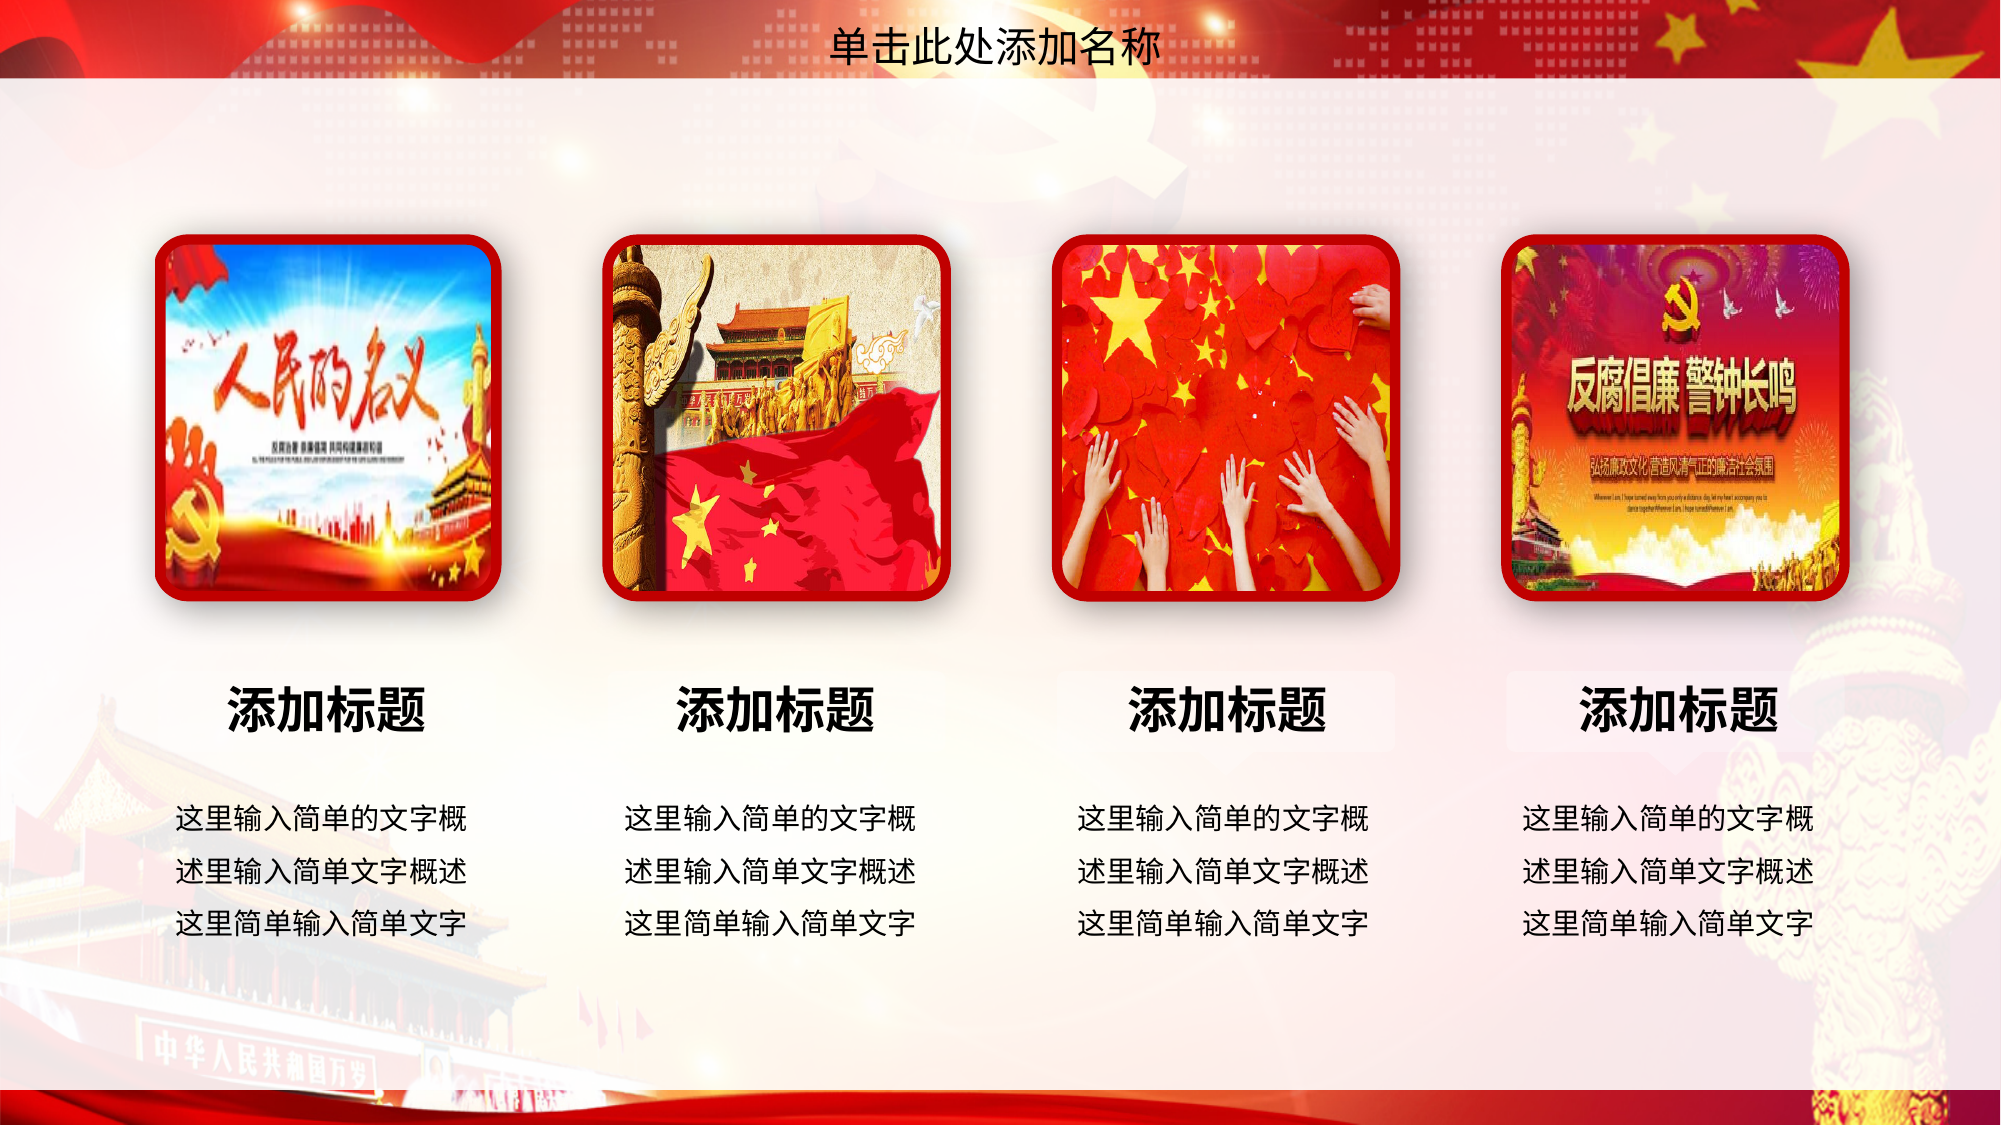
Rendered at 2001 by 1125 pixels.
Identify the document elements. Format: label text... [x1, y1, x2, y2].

text_box [0, 77, 2000, 1091]
text_box 这里输入简单的文字概述里输入简单文字概述这里简单输入简单文字 [610, 775, 957, 948]
text_box 单击此处添加名称 [753, 12, 1238, 78]
text_box 这里输入简单的文字概述里输入简单文字概述这里简单输入简单文字 [1062, 775, 1409, 948]
text_box 这里输入简单的文字概述里输入简单文字概述这里简单输入简单文字 [1507, 775, 1854, 948]
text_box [1056, 670, 1396, 776]
picture [0, 0, 2001, 1125]
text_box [158, 670, 497, 776]
picture [1506, 239, 1845, 597]
text_box 这里输入简单的文字概述里输入简单文字概述这里简单输入简单文字 [160, 775, 507, 948]
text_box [607, 670, 946, 776]
picture [1056, 239, 1396, 597]
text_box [1506, 670, 1845, 776]
picture [607, 239, 946, 597]
picture [160, 239, 497, 597]
